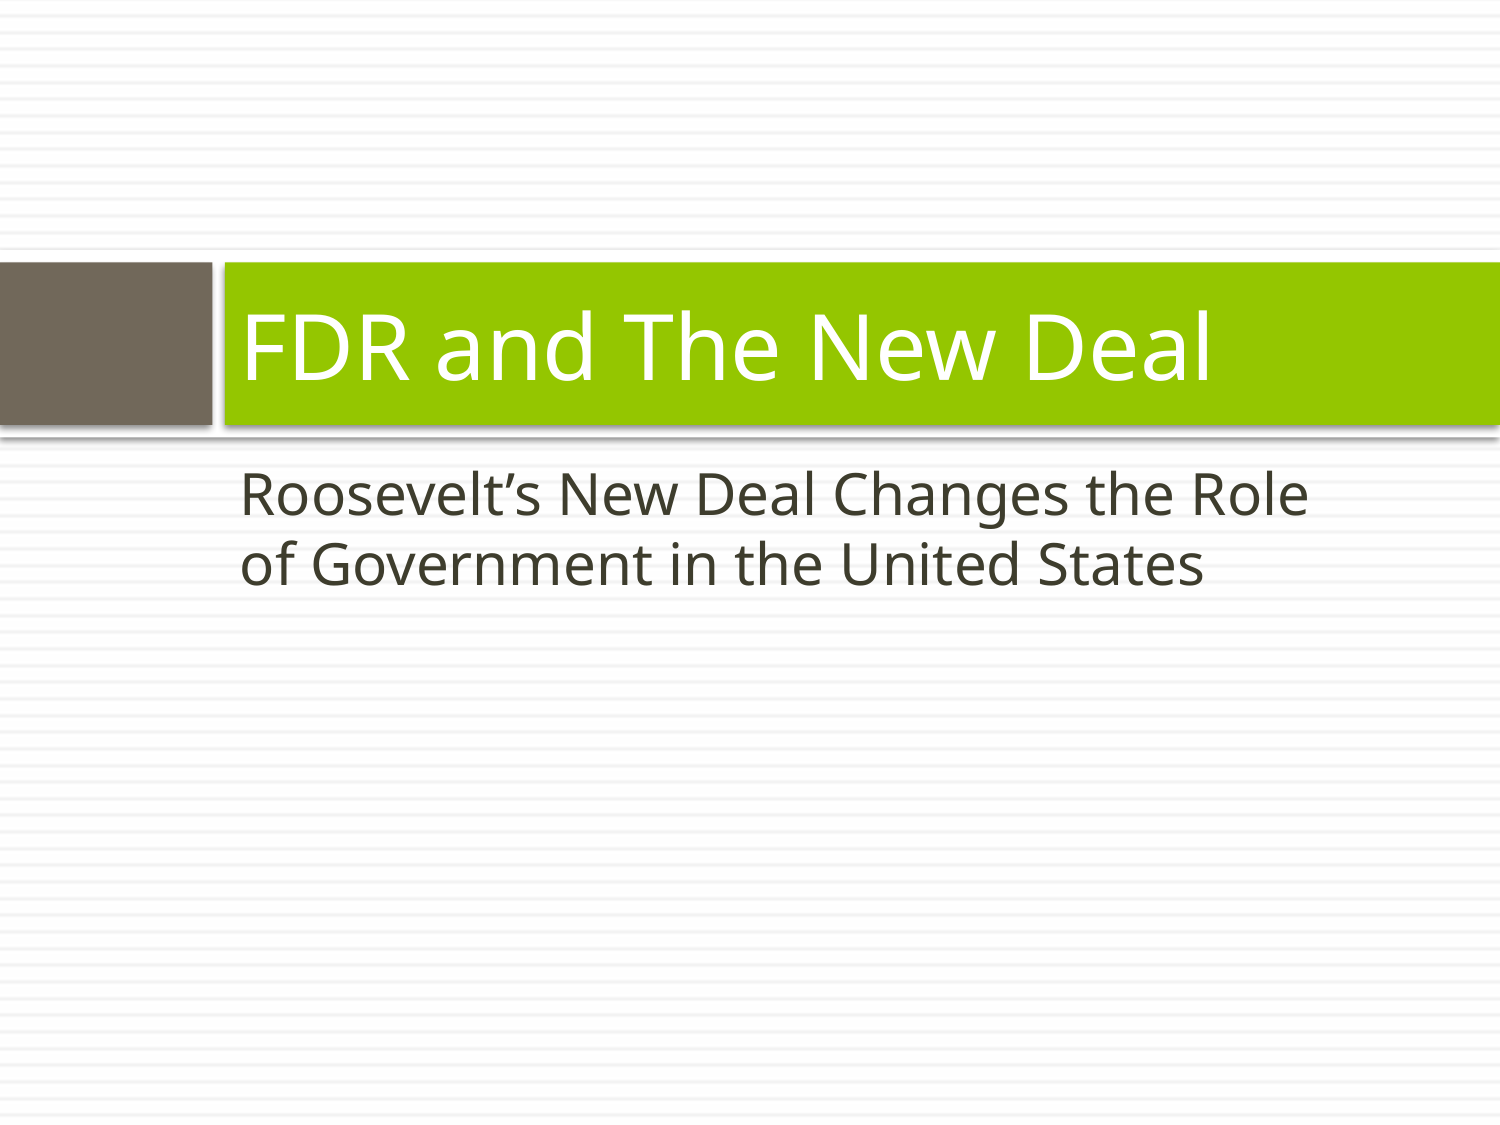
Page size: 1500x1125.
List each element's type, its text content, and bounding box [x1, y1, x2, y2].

list Roosevelt’s New Deal Changes the Role of Government in the United States [225, 450, 1394, 725]
title FDR and The New Deal [225, 262, 1475, 425]
